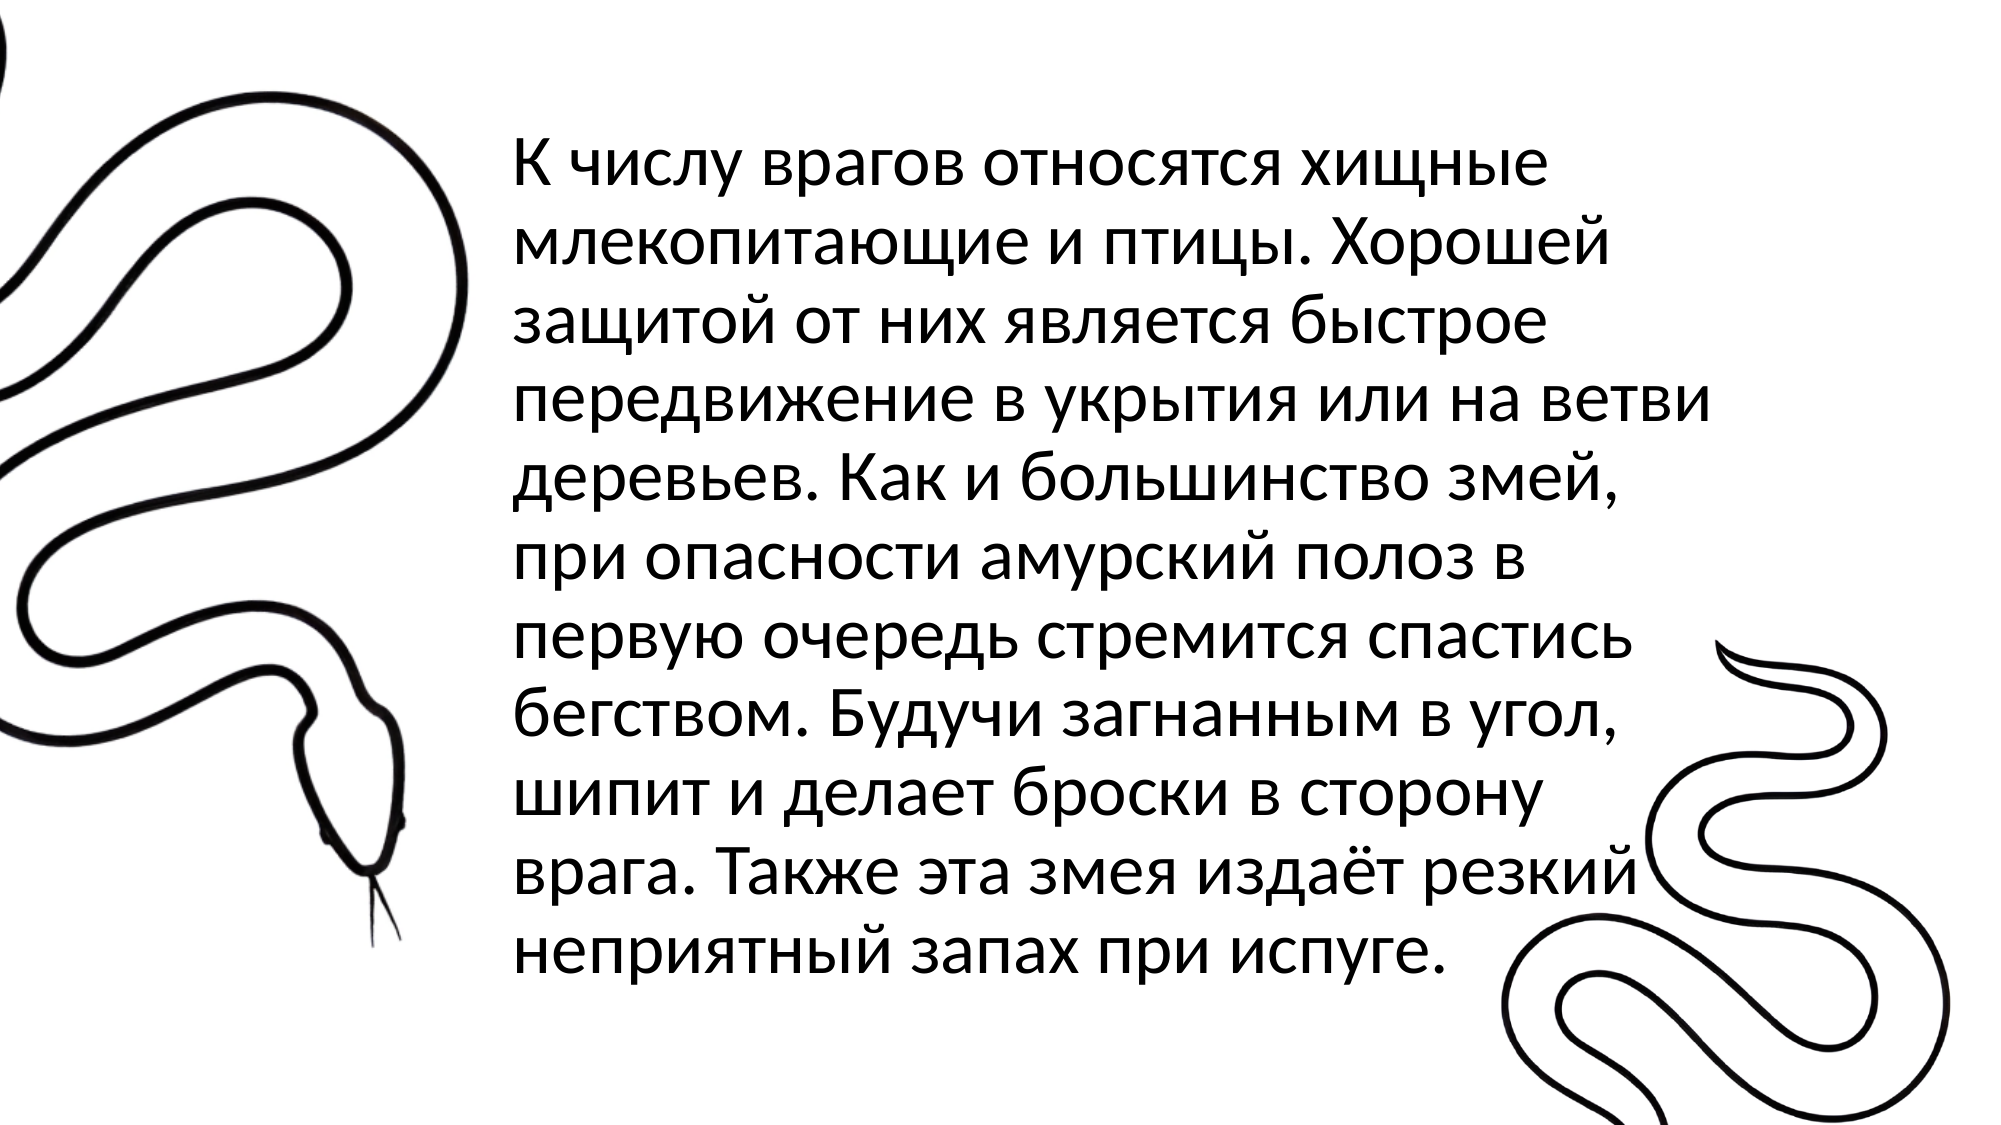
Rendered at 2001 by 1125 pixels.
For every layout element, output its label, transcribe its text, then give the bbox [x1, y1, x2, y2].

list К числу врагов относятся хищные млекопитающие и птицы. Хорошей защитой от них является быстрое передвижение в укрытия или на ветви деревьев. Как и большинство змей, при опасности амурский полоз в первую очередь стремится спастись бегством. Будучи загнанным в угол, шипит и делает броски в сторону врага. Также эта змея издаёт резкий неприятный запах при испуге. [815, 114, 1755, 1023]
picture [1306, 514, 2000, 1125]
picture [0, 0, 931, 1125]
